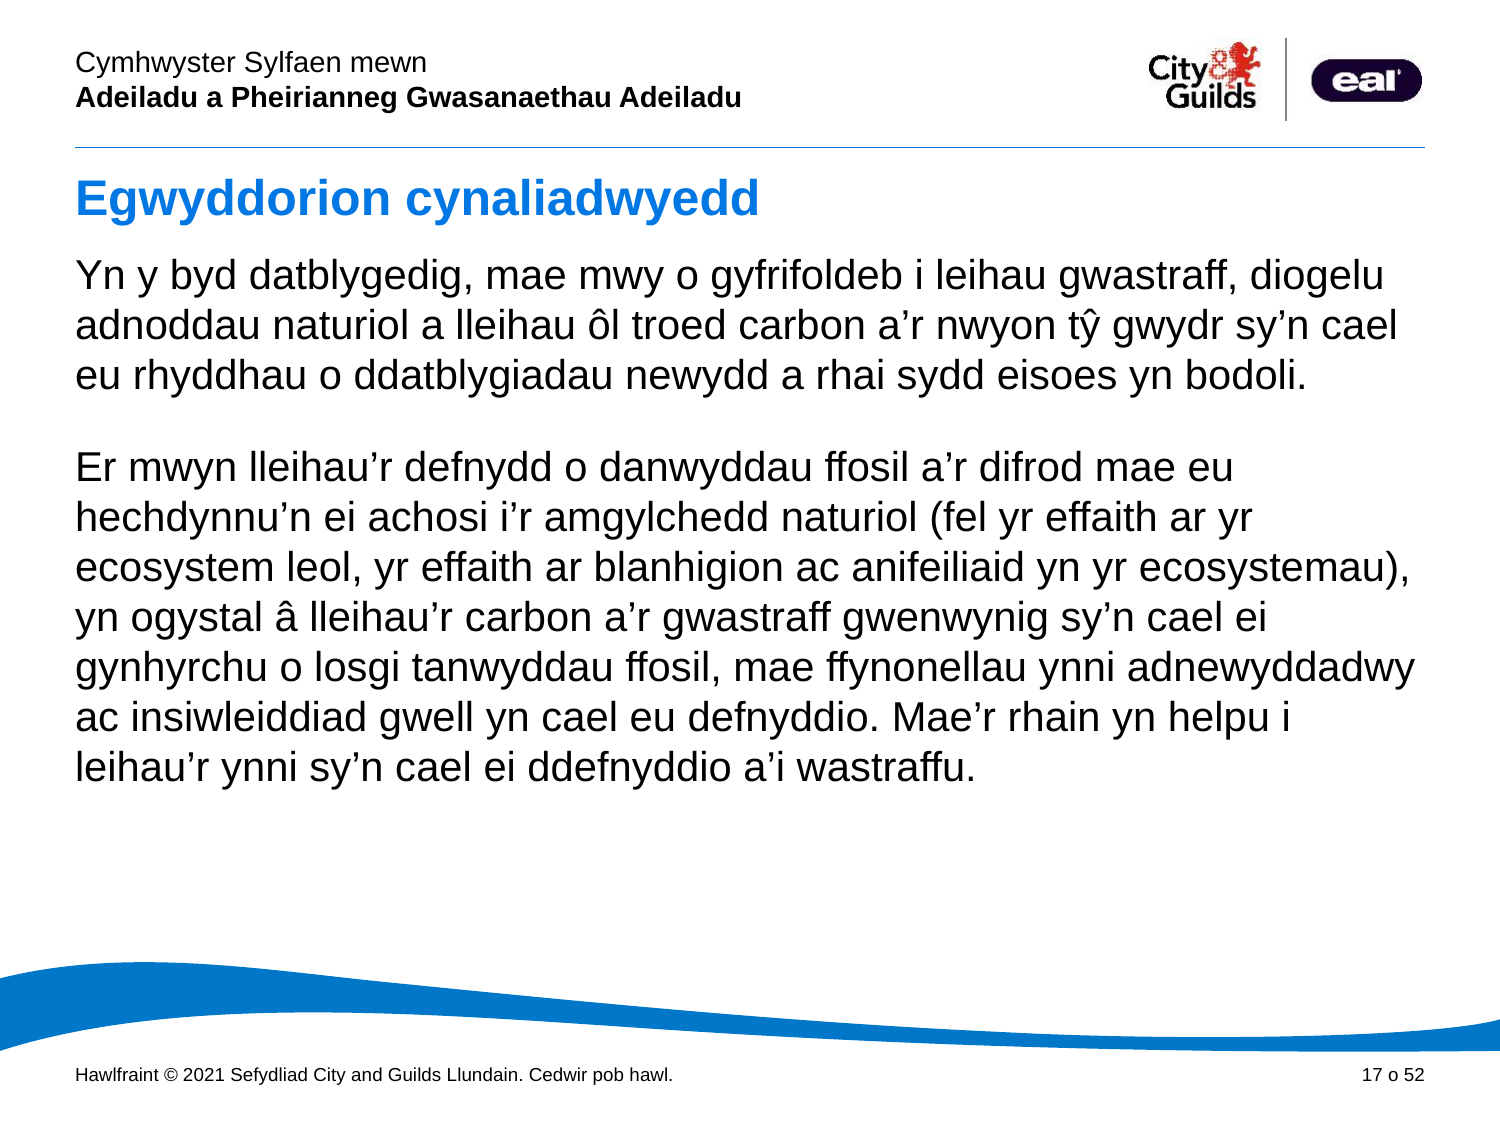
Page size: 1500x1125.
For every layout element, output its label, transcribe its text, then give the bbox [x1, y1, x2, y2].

picture [1149, 38, 1422, 121]
list Yn y byd datblygedig, mae mwy o gyfrifoldeb i leihau gwastraff, diogelu adnoddau naturiol a lleihau ôl troed carbon a’r nwyon tŷ gwydr sy’n cael eu rhyddhau o ddatblygiadau newydd a rhai sydd eisoes yn bodoli. Er mwyn lleihau’r defnydd o danwyddau ffosil a’r difrod mae eu hechdynnu’n ei achosi i’r amgylchedd naturiol (fel yr effaith ar yr ecosystem leol, yr effaith ar blanhigion ac anifeiliaid yn yr ecosystemau), yn ogystal â lleihau’r carbon a’r gwastraff gwenwynig sy’n cael ei gynhyrchu o losgi tanwyddau ffosil, mae ffynonellau ynni adnewyddadwy ac insiwleiddiad gwell yn cael eu defnyddio. Mae’r rhain yn helpu i leihau’r ynni sy’n cael ei ddefnyddio a’i wastraffu. [74, 247, 1426, 946]
title Egwyddorion cynaliadwyedd [74, 165, 1426, 229]
